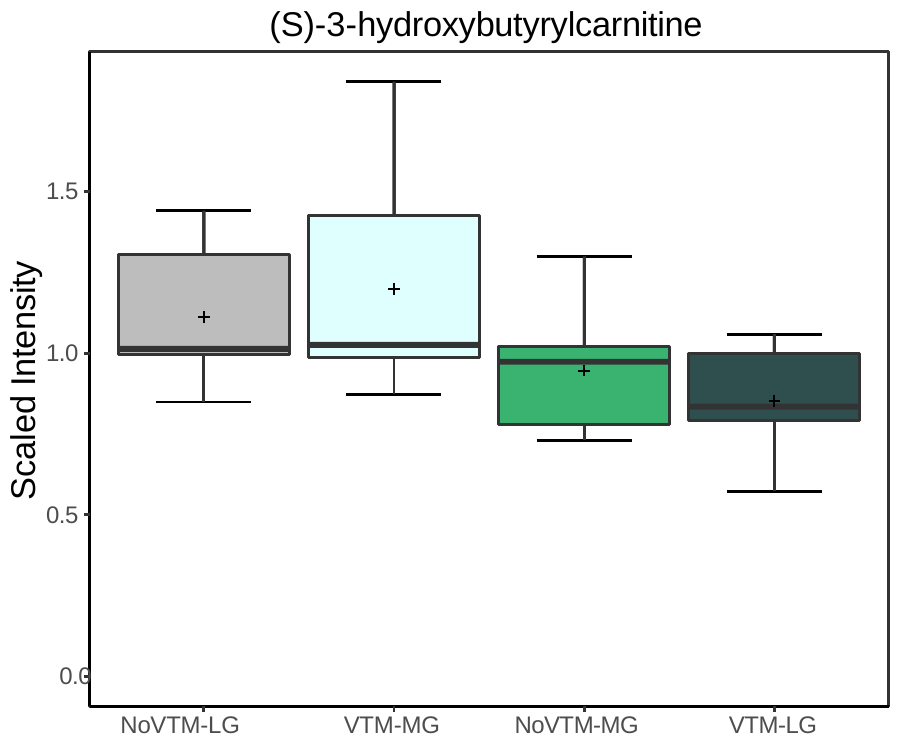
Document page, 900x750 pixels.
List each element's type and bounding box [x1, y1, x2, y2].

text_box [267, 0, 711, 44]
text_box [83, 50, 891, 738]
slide_number [118, 713, 257, 750]
text_box [1, 256, 82, 528]
footer [57, 661, 95, 750]
text_box [44, 173, 82, 205]
